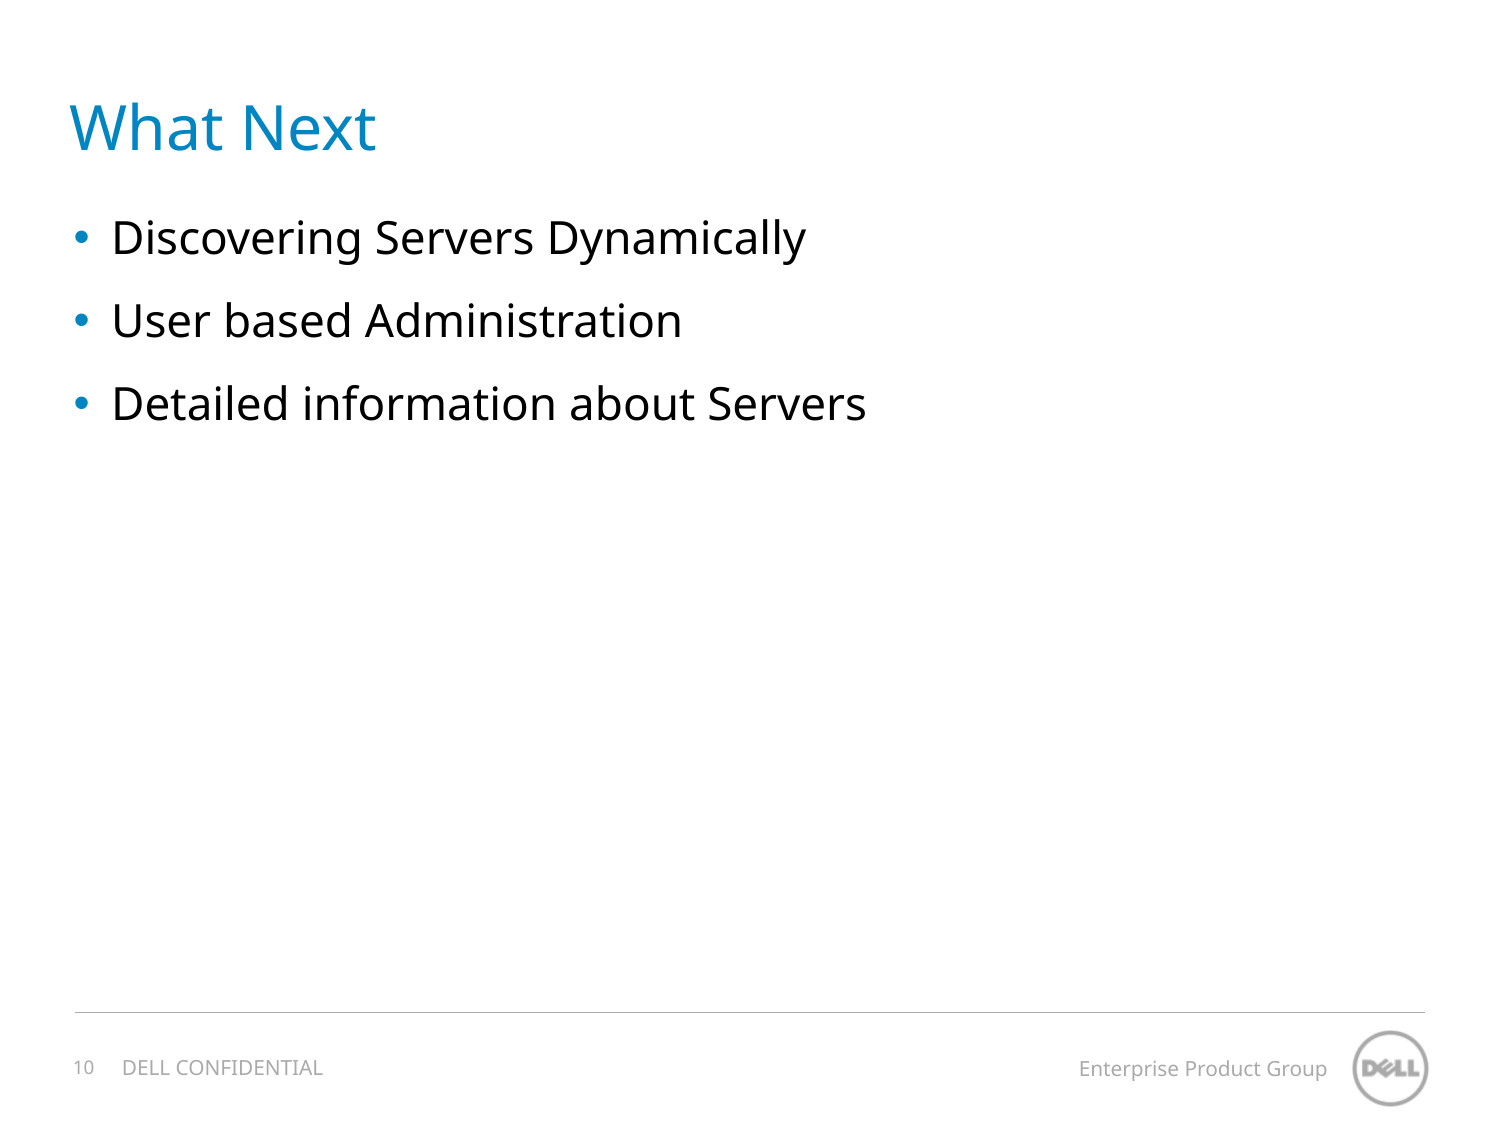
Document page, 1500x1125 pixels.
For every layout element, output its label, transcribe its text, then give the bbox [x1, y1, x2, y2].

footer DELL CONFIDENTIAL [121, 1054, 432, 1080]
list Discovering Servers Dynamically User based Administration Detailed information about Servers [73, 214, 1424, 517]
slide_number 10 [72, 1056, 116, 1082]
picture [1343, 1021, 1438, 1116]
title What Next [69, 5, 1422, 164]
